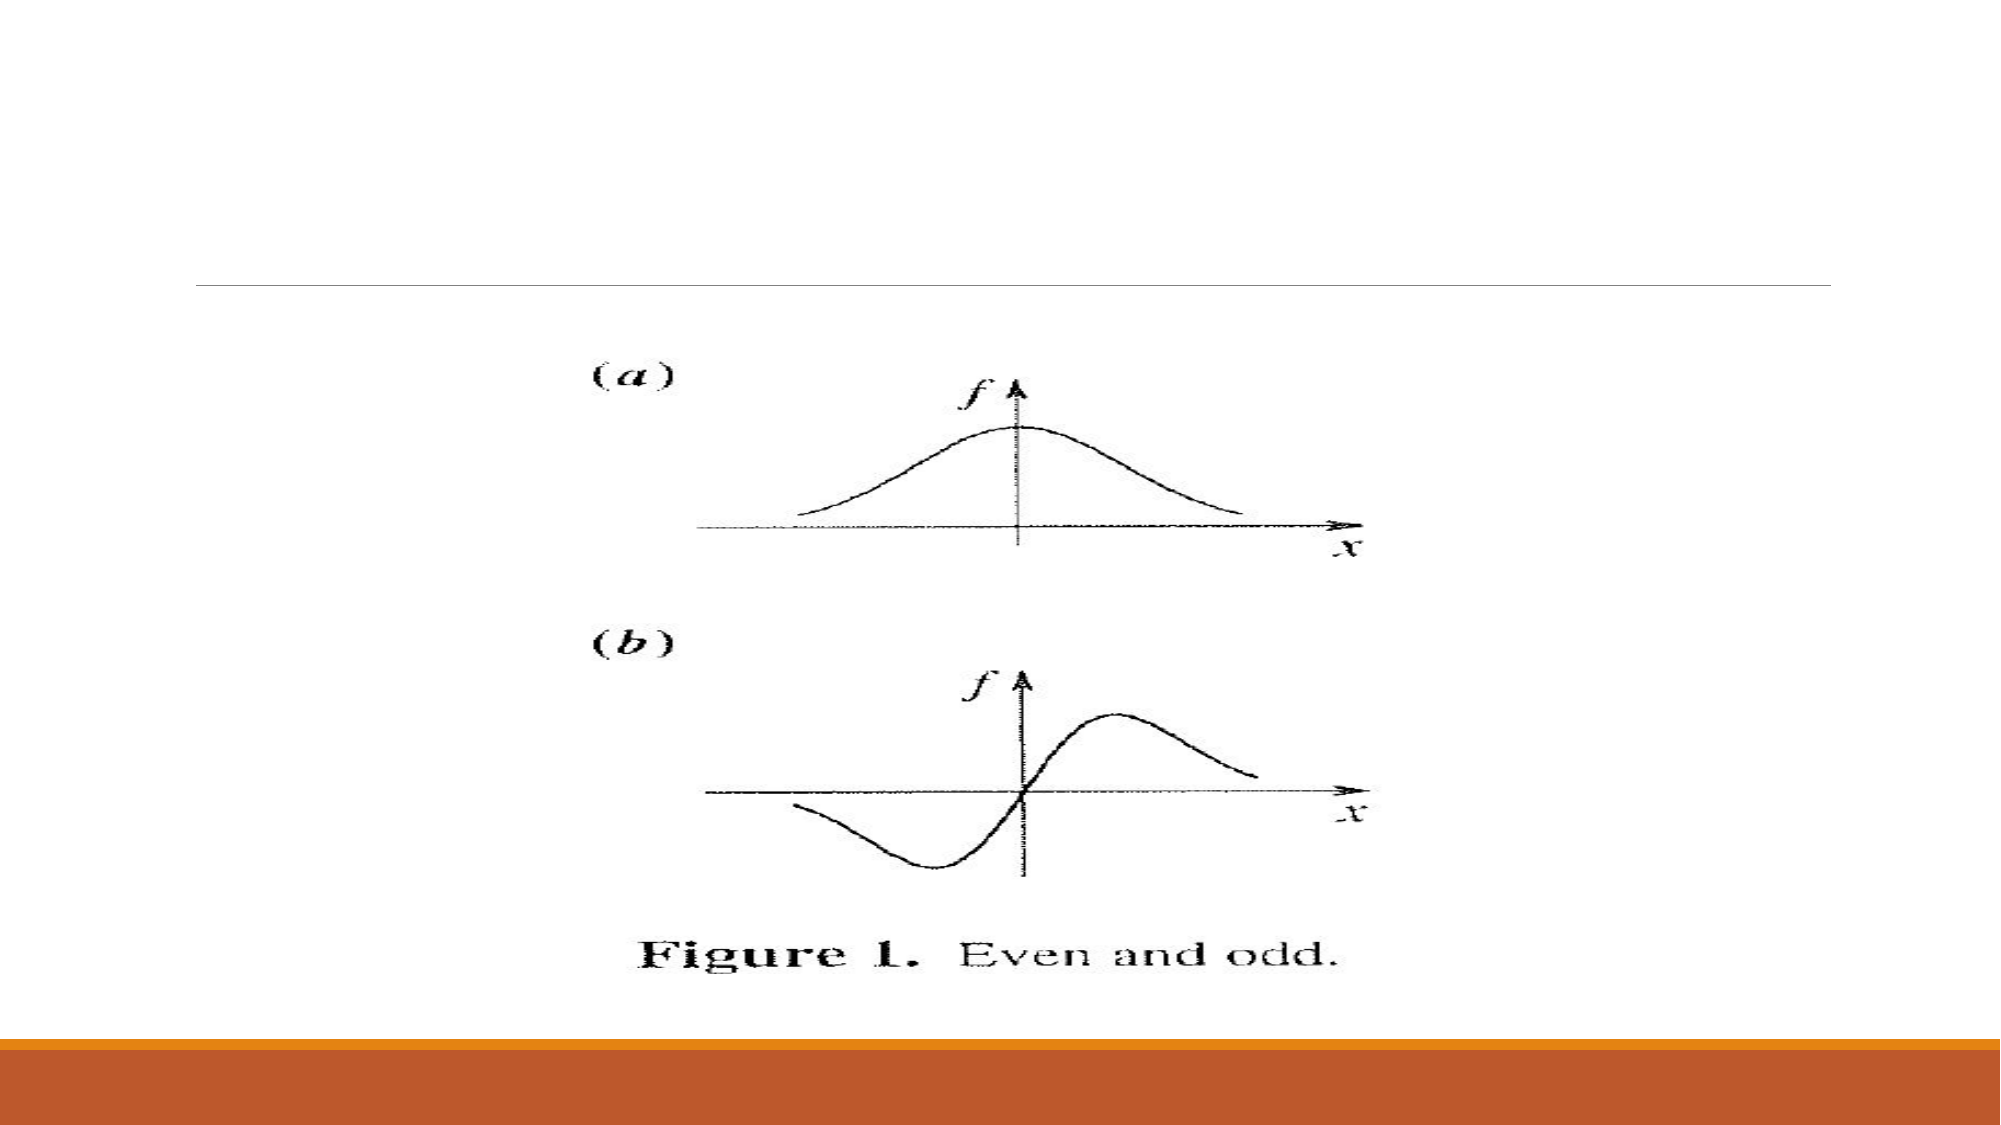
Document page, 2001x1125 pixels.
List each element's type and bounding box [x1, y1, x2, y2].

list [364, 339, 1514, 1001]
